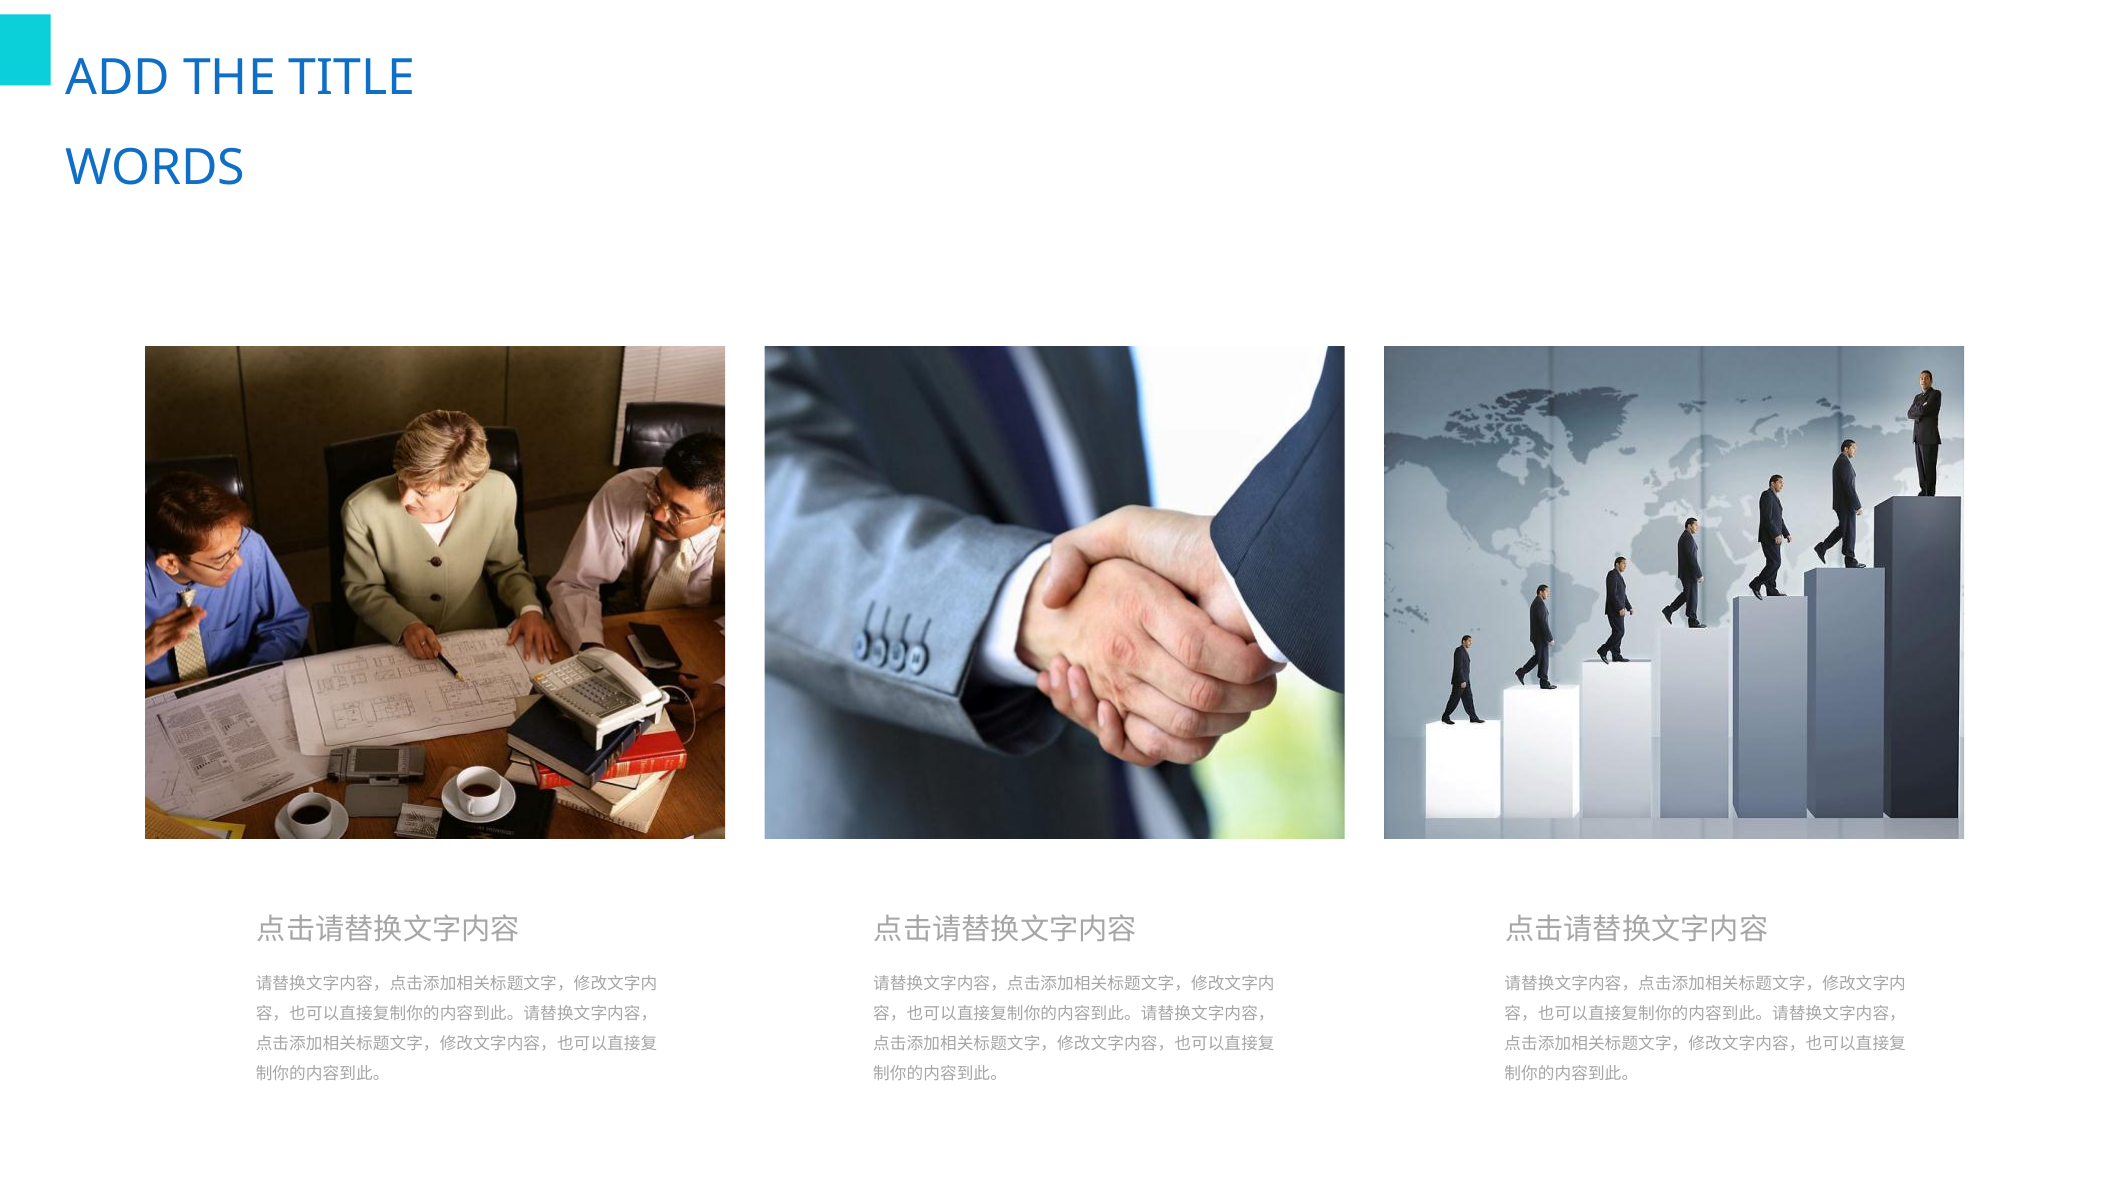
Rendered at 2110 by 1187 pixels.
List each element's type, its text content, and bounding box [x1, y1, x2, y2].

text_box [1383, 346, 1965, 840]
text_box [764, 346, 1346, 840]
text_box 点击请替换文字内容 [857, 902, 1154, 954]
text_box 请替换文字内容，点击添加相关标题文字，修改文字内容，也可以直接复制你的内容到此。请替换文字内容，点击添加相关标题文字，修改文字内容，也可以直接复制你的内容到此。 [239, 954, 685, 1091]
text_box 请替换文字内容，点击添加相关标题文字，修改文字内容，也可以直接复制你的内容到此。请替换文字内容，点击添加相关标题文字，修改文字内容，也可以直接复制你的内容到此。 [856, 954, 1302, 1091]
text_box 点击请替换文字内容 [240, 902, 537, 954]
text_box 请替换文字内容，点击添加相关标题文字，修改文字内容，也可以直接复制你的内容到此。请替换文字内容，点击添加相关标题文字，修改文字内容，也可以直接复制你的内容到此。 [1488, 954, 1933, 1091]
text_box ADD THE TITLE WORDS [50, 7, 583, 202]
text_box [144, 346, 726, 840]
text_box 点击请替换文字内容 [1488, 902, 1785, 954]
